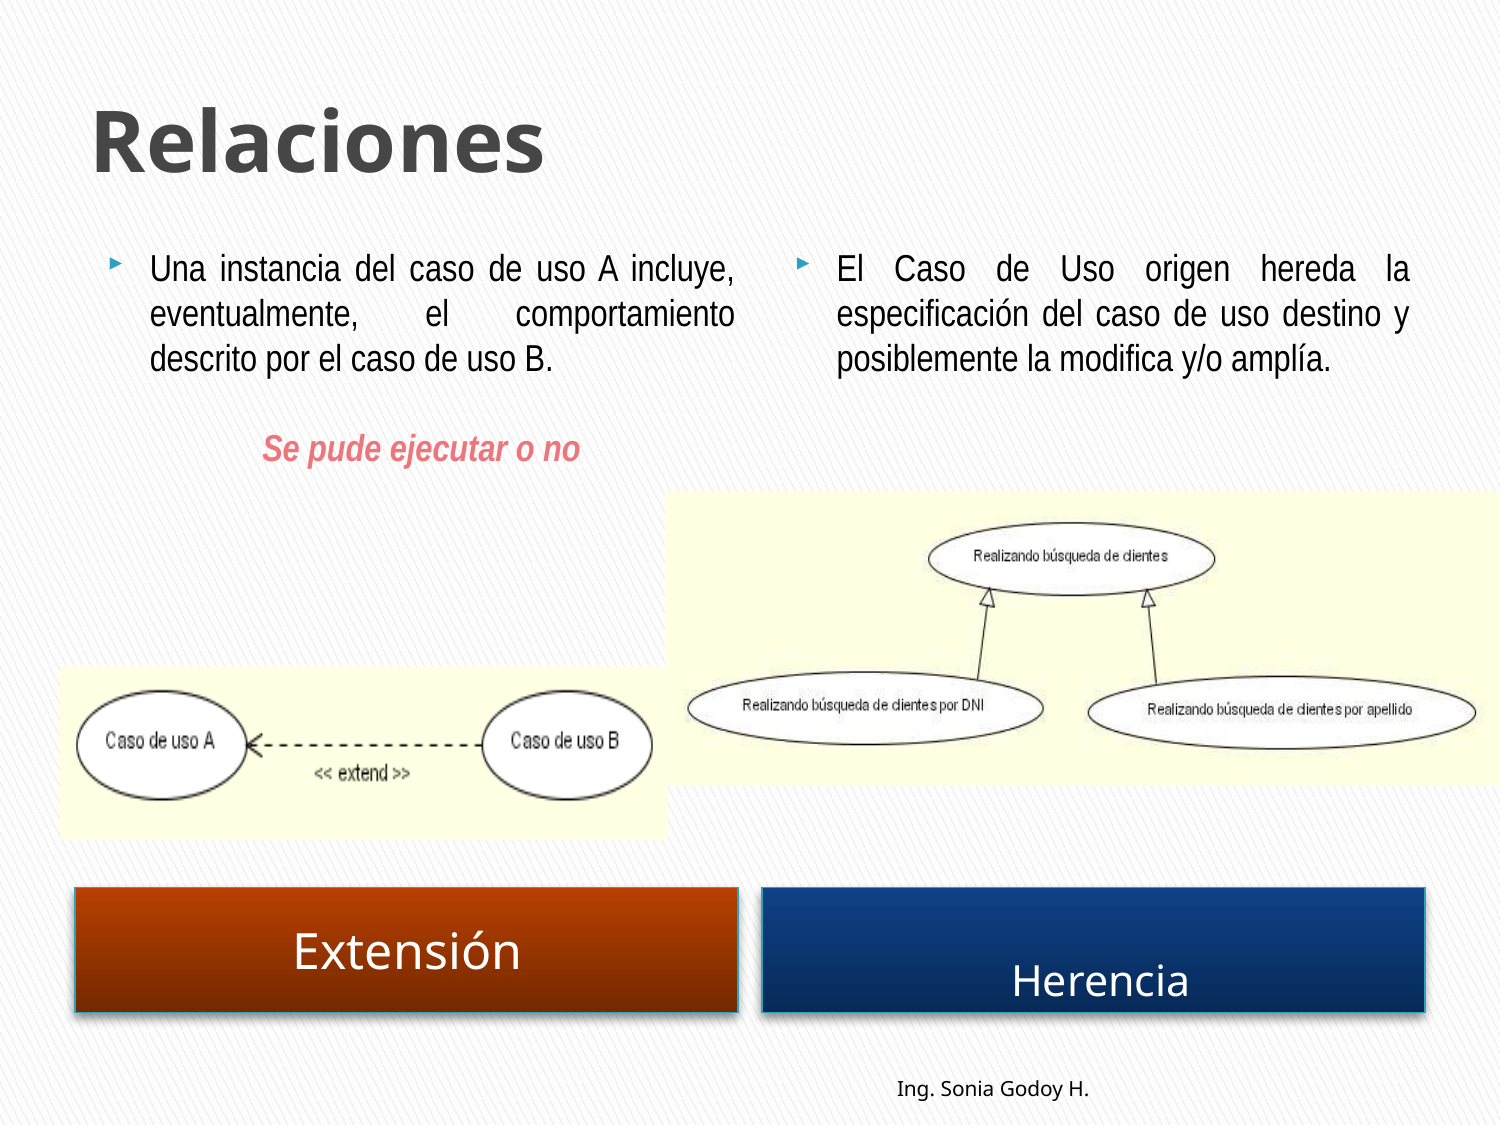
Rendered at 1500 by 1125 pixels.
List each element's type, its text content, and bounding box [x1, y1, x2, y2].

footer Ing. Sonia Godoy H. [718, 1051, 1105, 1112]
picture [59, 491, 1500, 840]
list Extensión [74, 887, 739, 1013]
list Una instancia del caso de uso A incluye, eventualmente, el comportamiento descrito por el caso de uso B. Se pude ejecutar o no [75, 236, 750, 528]
list Herencia [761, 887, 1426, 1013]
list El Caso de Uso origen hereda la especificación del caso de uso destino y posiblemente la modifica y/o amplía. [761, 236, 1425, 491]
title Relaciones [75, 44, 1425, 233]
